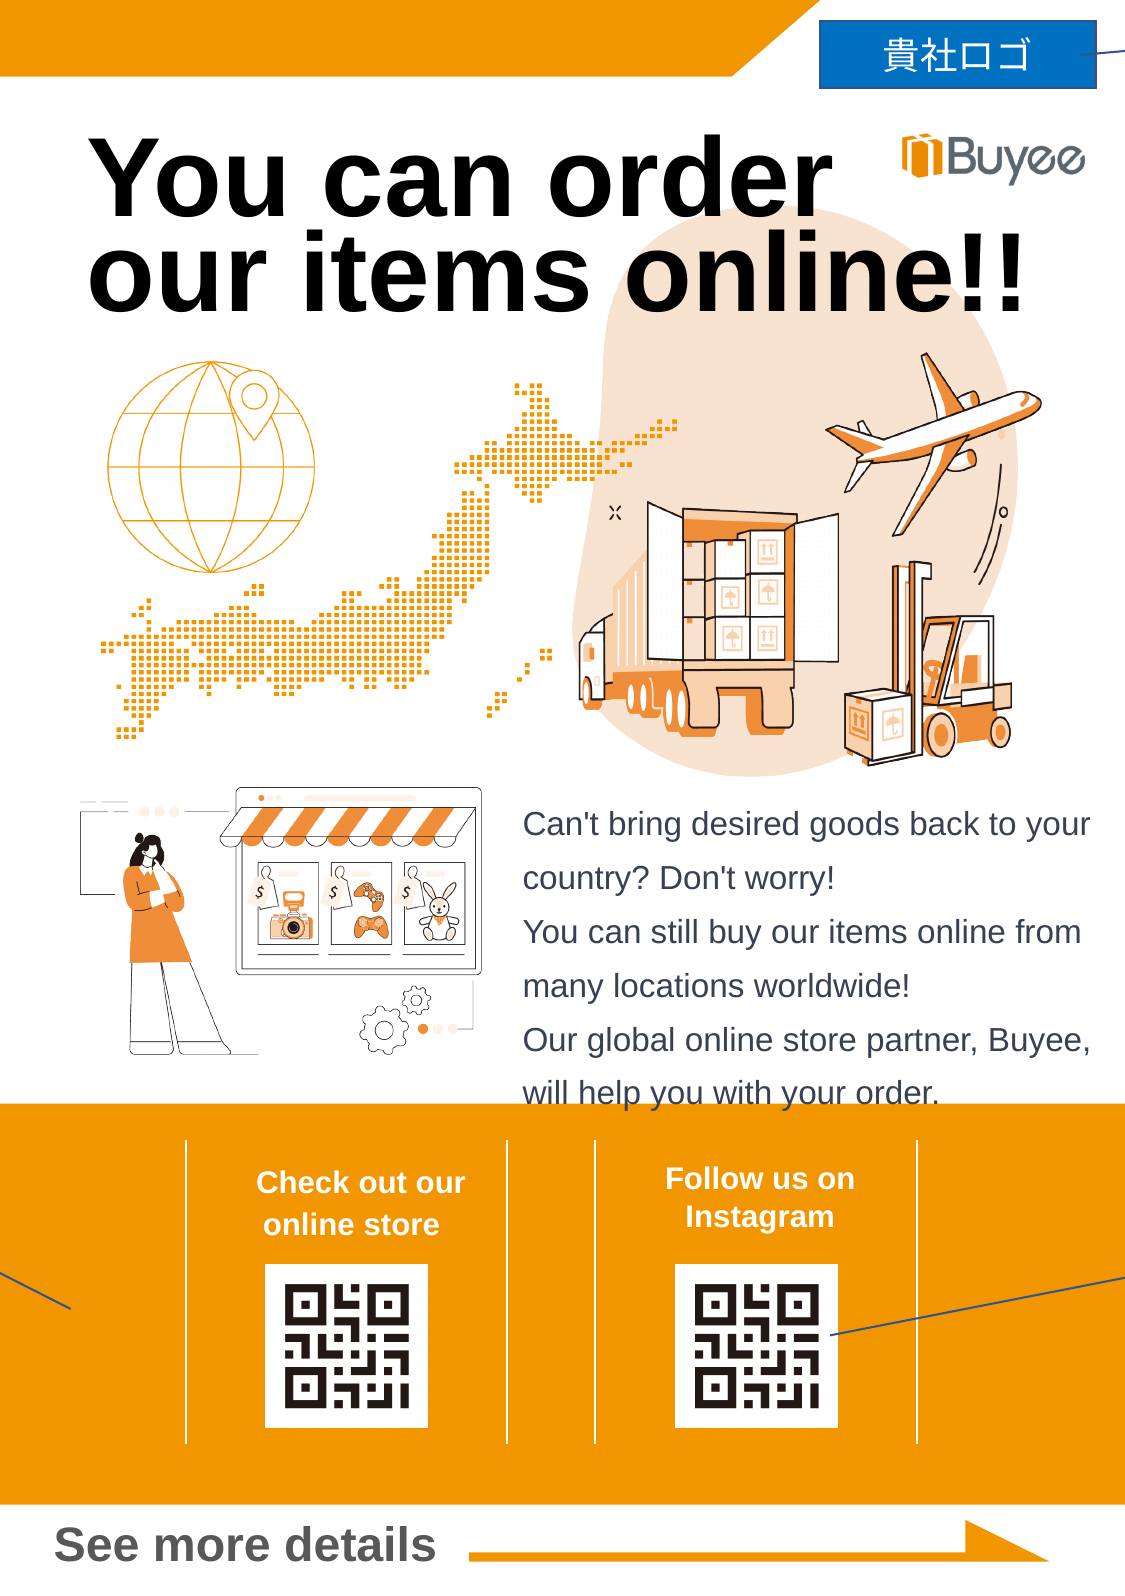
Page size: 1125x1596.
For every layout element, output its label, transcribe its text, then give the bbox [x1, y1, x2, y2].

picture [101, 204, 1018, 777]
text_box 貴社ロゴ [820, 20, 1096, 89]
text_box See more details [51, 1511, 438, 1572]
text_box You can order our items online!! [71, 133, 1125, 338]
text_box Can't bring desired goods back to your country? Don't worry! You can still buy our items online from many locations worldwide! Our global online store partner, Buyee, will help you with your order. [520, 786, 1096, 1112]
picture [674, 1264, 838, 1428]
text_box Follow us on Instagram [649, 1156, 870, 1234]
text_box [469, 1519, 1050, 1562]
text_box Check out our online store [225, 1152, 477, 1242]
picture [79, 786, 483, 1056]
text_box [0, 1103, 1125, 1505]
picture [902, 133, 1086, 187]
text_box [0, 0, 821, 77]
picture [264, 1264, 428, 1428]
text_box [577, 352, 1042, 767]
